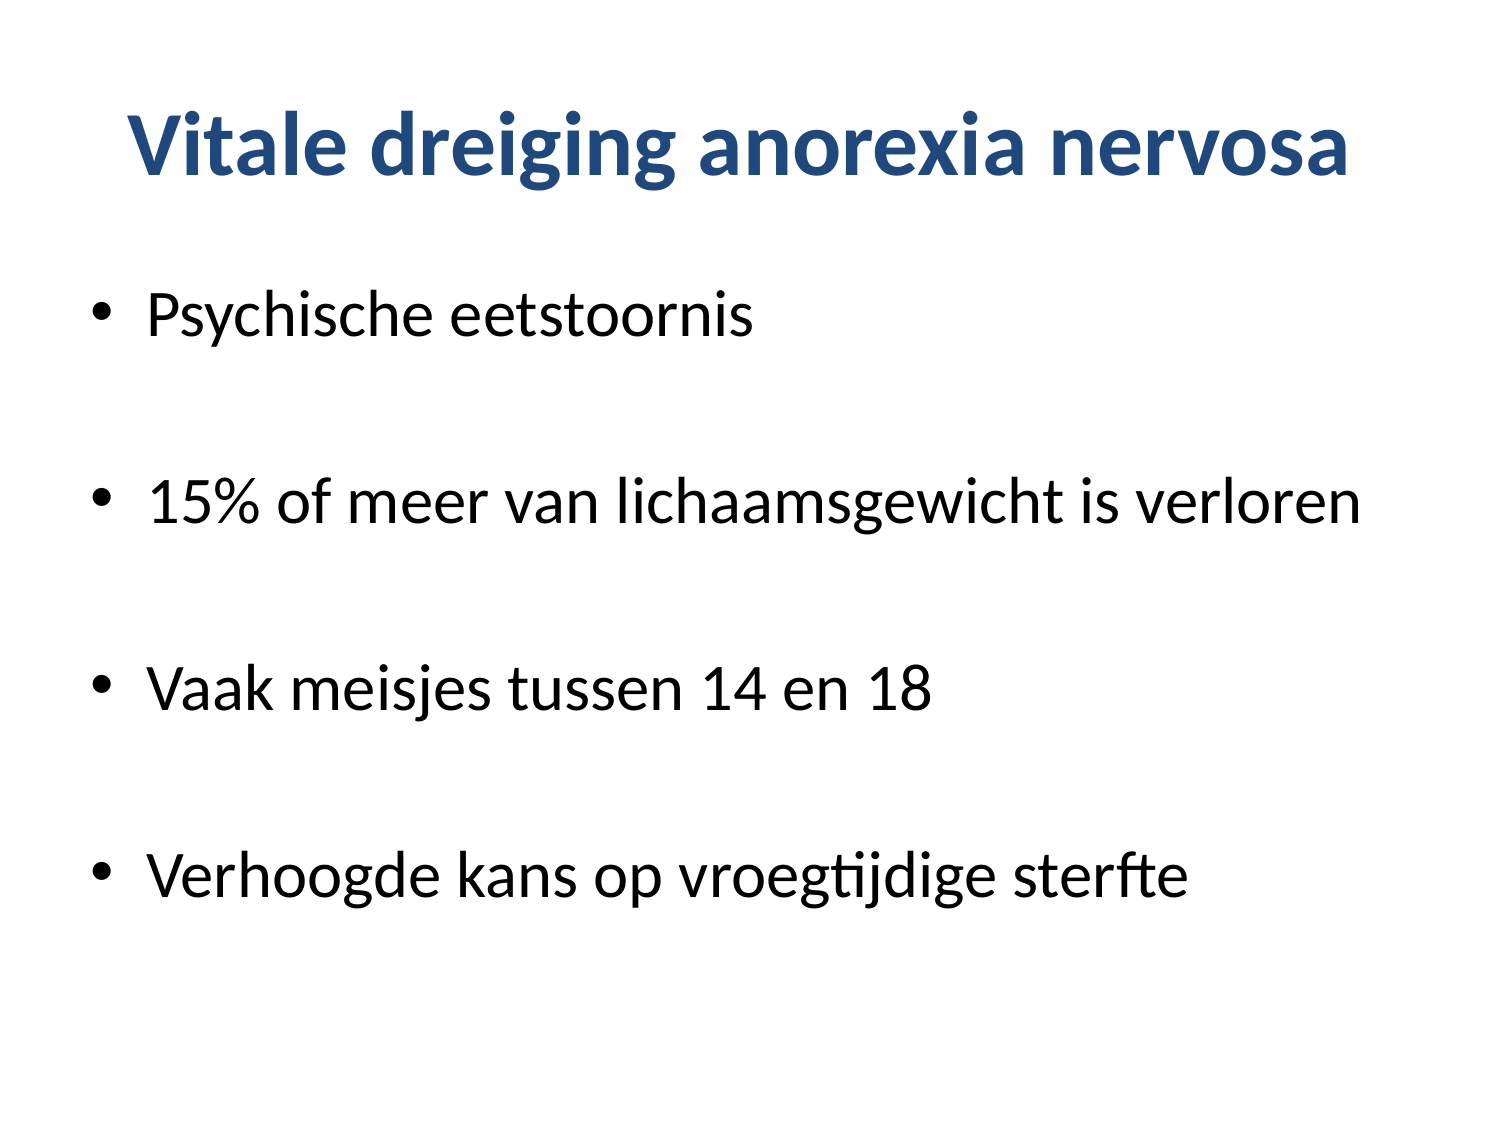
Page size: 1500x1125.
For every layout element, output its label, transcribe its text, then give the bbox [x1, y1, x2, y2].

list Psychische eetstoornis 15% of meer van lichaamsgewicht is verloren Vaak meisjes tussen 14 en 18 Verhoogde kans op vroegtijdige sterfte [75, 262, 1425, 1005]
title Vitale dreiging anorexia nervosa [75, 45, 1425, 233]
